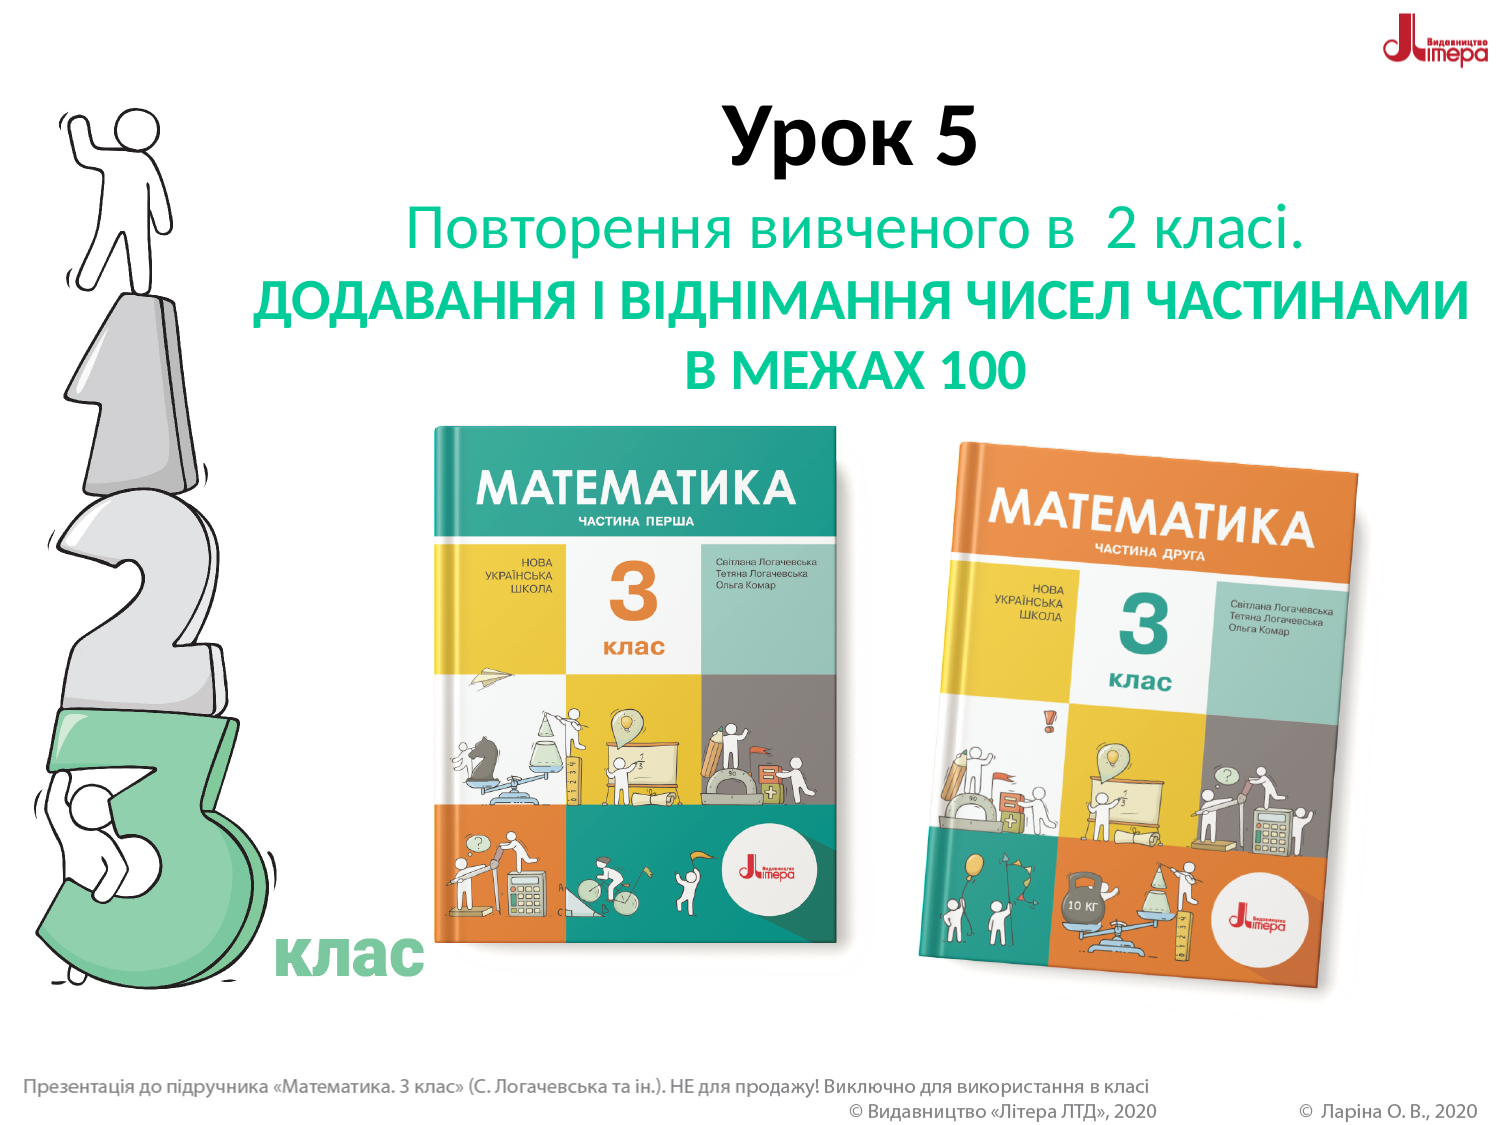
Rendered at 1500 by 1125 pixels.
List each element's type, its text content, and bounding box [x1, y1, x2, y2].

title Урок 5 Повторення вивченого в 2 класі. ДОДАВАННЯ І ВІДНІМАННЯ ЧИСЕЛ ЧАСТИНАМИ В МЕЖАХ 100 [225, 66, 1500, 409]
picture [0, 0, 1500, 1125]
